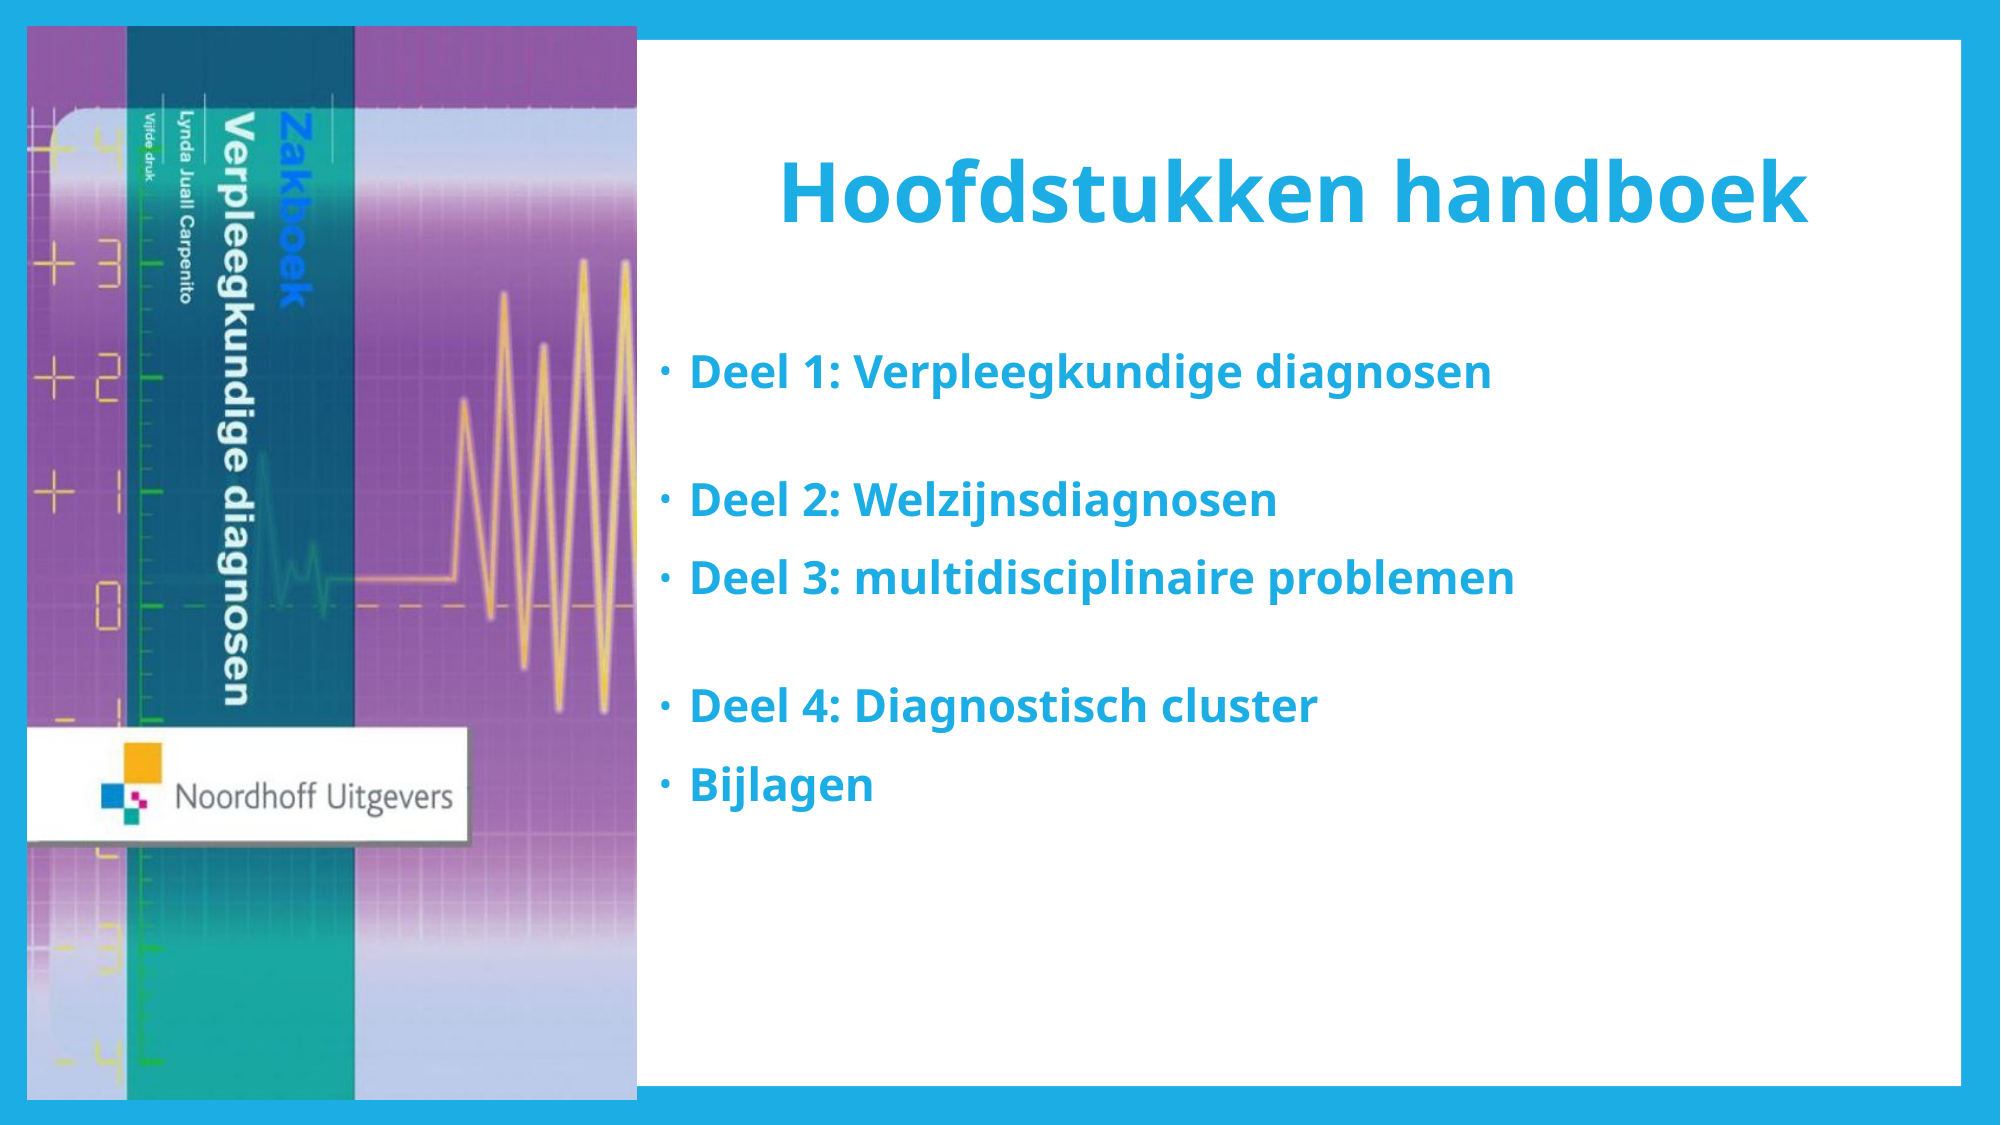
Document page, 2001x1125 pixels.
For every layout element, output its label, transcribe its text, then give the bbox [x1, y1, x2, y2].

picture [27, 26, 637, 1101]
title Hoofdstukken handboek [762, 132, 1882, 259]
list Deel 1: Verpleegkundige diagnosen Deel 2: Welzijnsdiagnosen Deel 3: multidisciplinaire problemen Deel 4: Diagnostisch cluster Bijlagen [641, 341, 1955, 1099]
